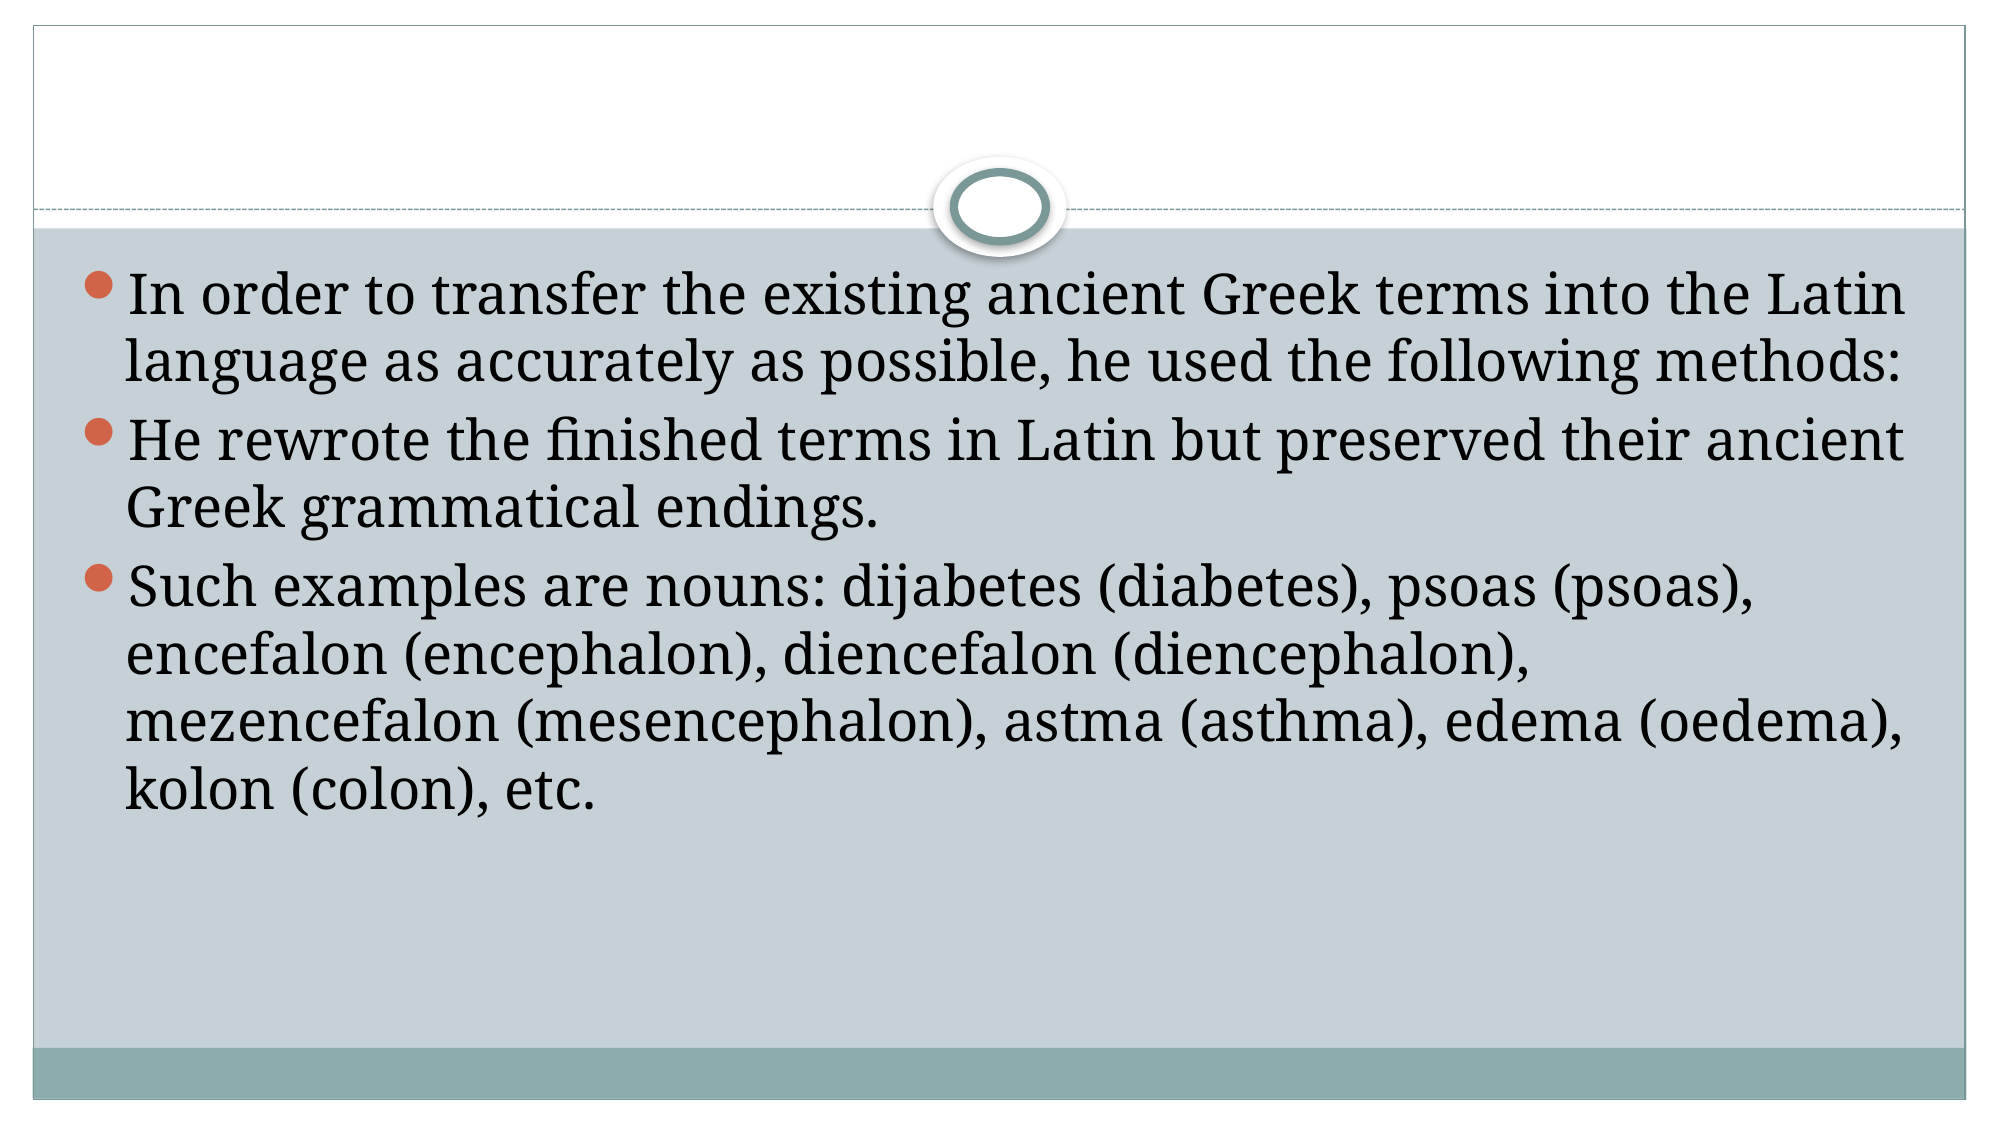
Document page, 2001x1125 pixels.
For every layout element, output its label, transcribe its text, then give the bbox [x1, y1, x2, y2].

list In order to transfer the existing ancient Greek terms into the Latin language as accurately as possible, he used the following methods: He rewrote the finished terms in Latin but preserved their ancient Greek grammatical endings. Such examples are nouns: dijabetes (diabetes), psoas (psoas), encefalon (encephalon), diencefalon (diencephalon), mezencefalon (mesencephalon), astma (asthma), edema (oedema), kolon (colon), etc. [66, 250, 1926, 1001]
